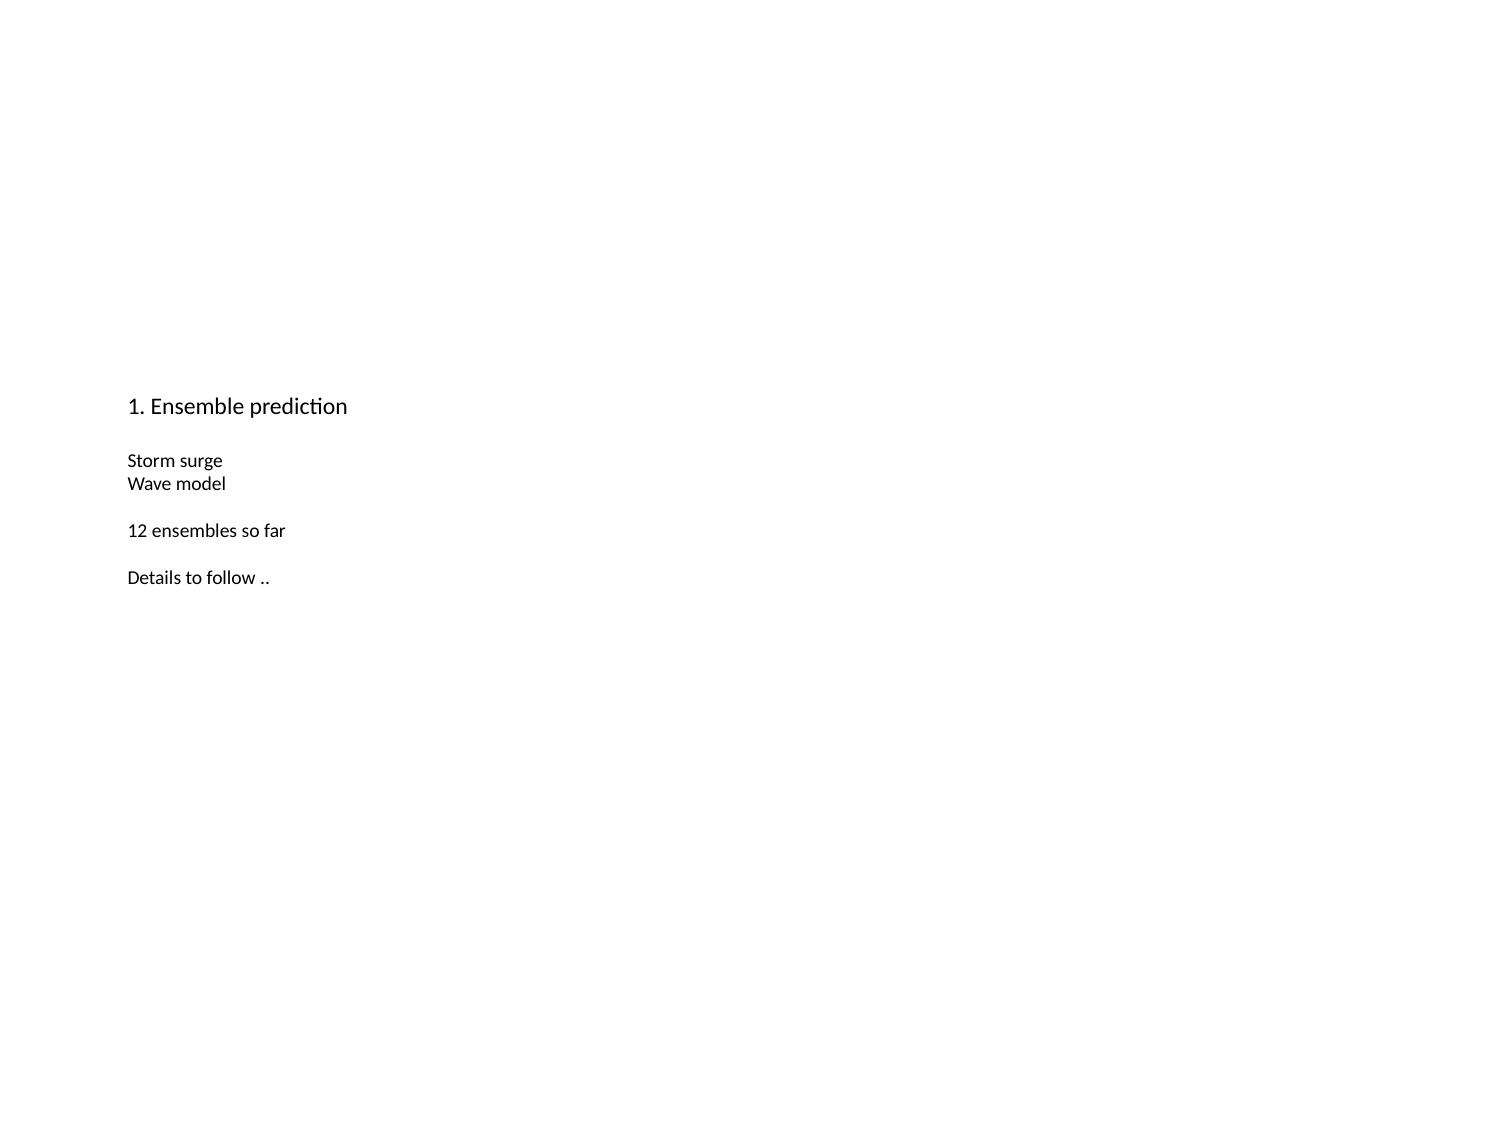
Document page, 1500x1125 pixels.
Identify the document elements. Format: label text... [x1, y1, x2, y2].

title 1. Ensemble prediction Storm surge Wave model 12 ensembles so far Details to follow .. [112, 380, 1388, 622]
